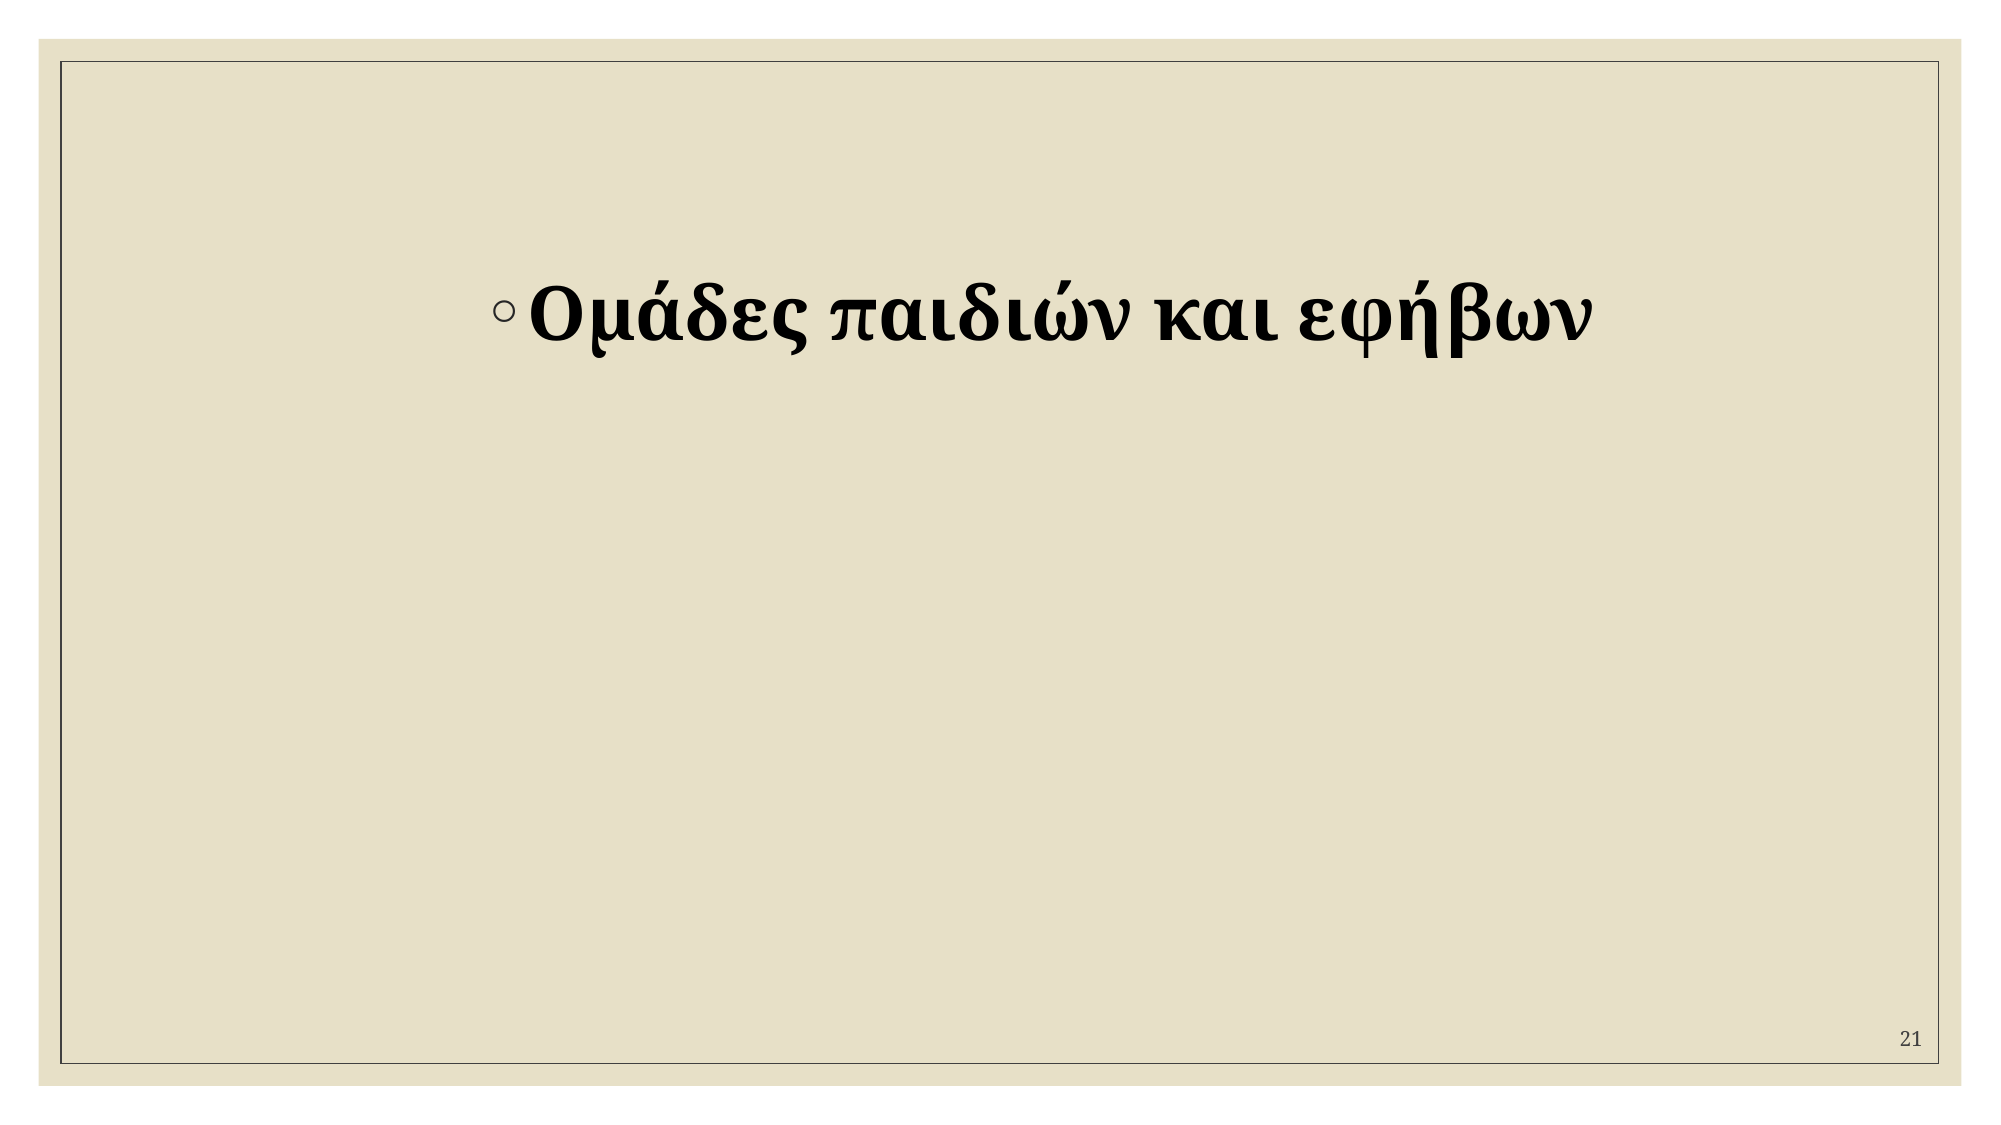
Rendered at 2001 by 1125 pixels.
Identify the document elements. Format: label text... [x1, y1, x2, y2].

list Ομάδες παιδιών και εφήβων [214, 258, 1865, 904]
slide_number 21 [1697, 1019, 1938, 1062]
